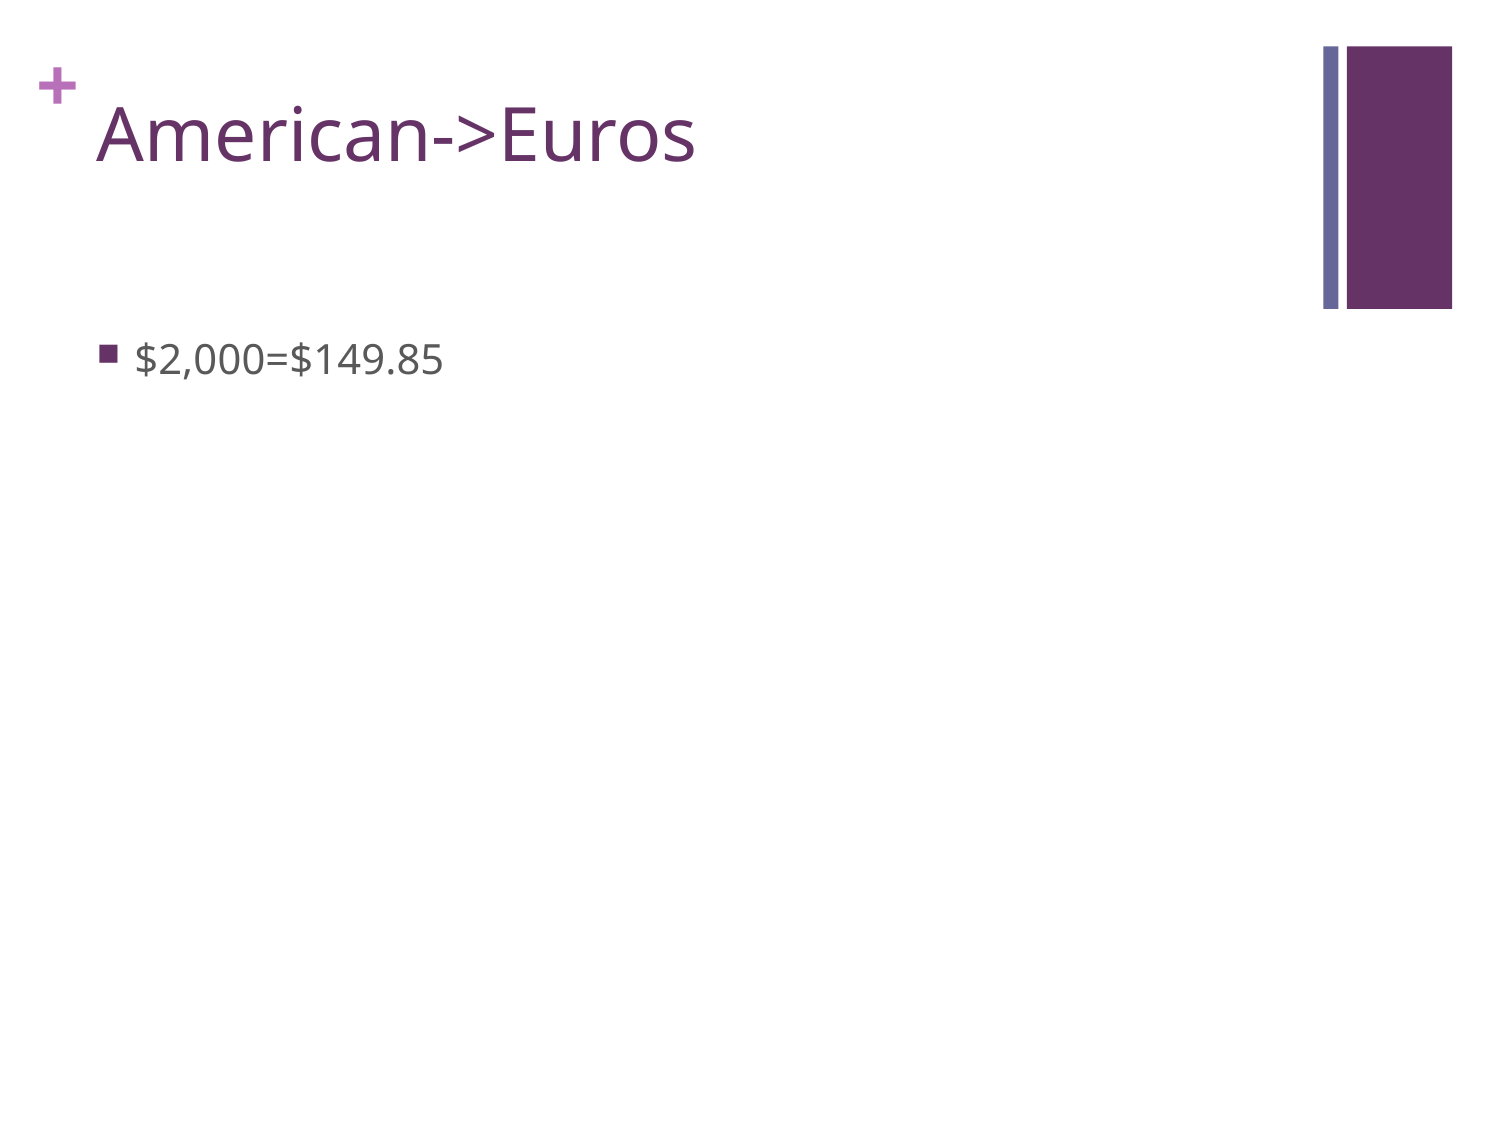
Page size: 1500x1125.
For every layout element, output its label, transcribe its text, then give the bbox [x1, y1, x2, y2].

title American->Euros [81, 79, 1322, 263]
list $2,000=$149.85 [81, 324, 1322, 1005]
